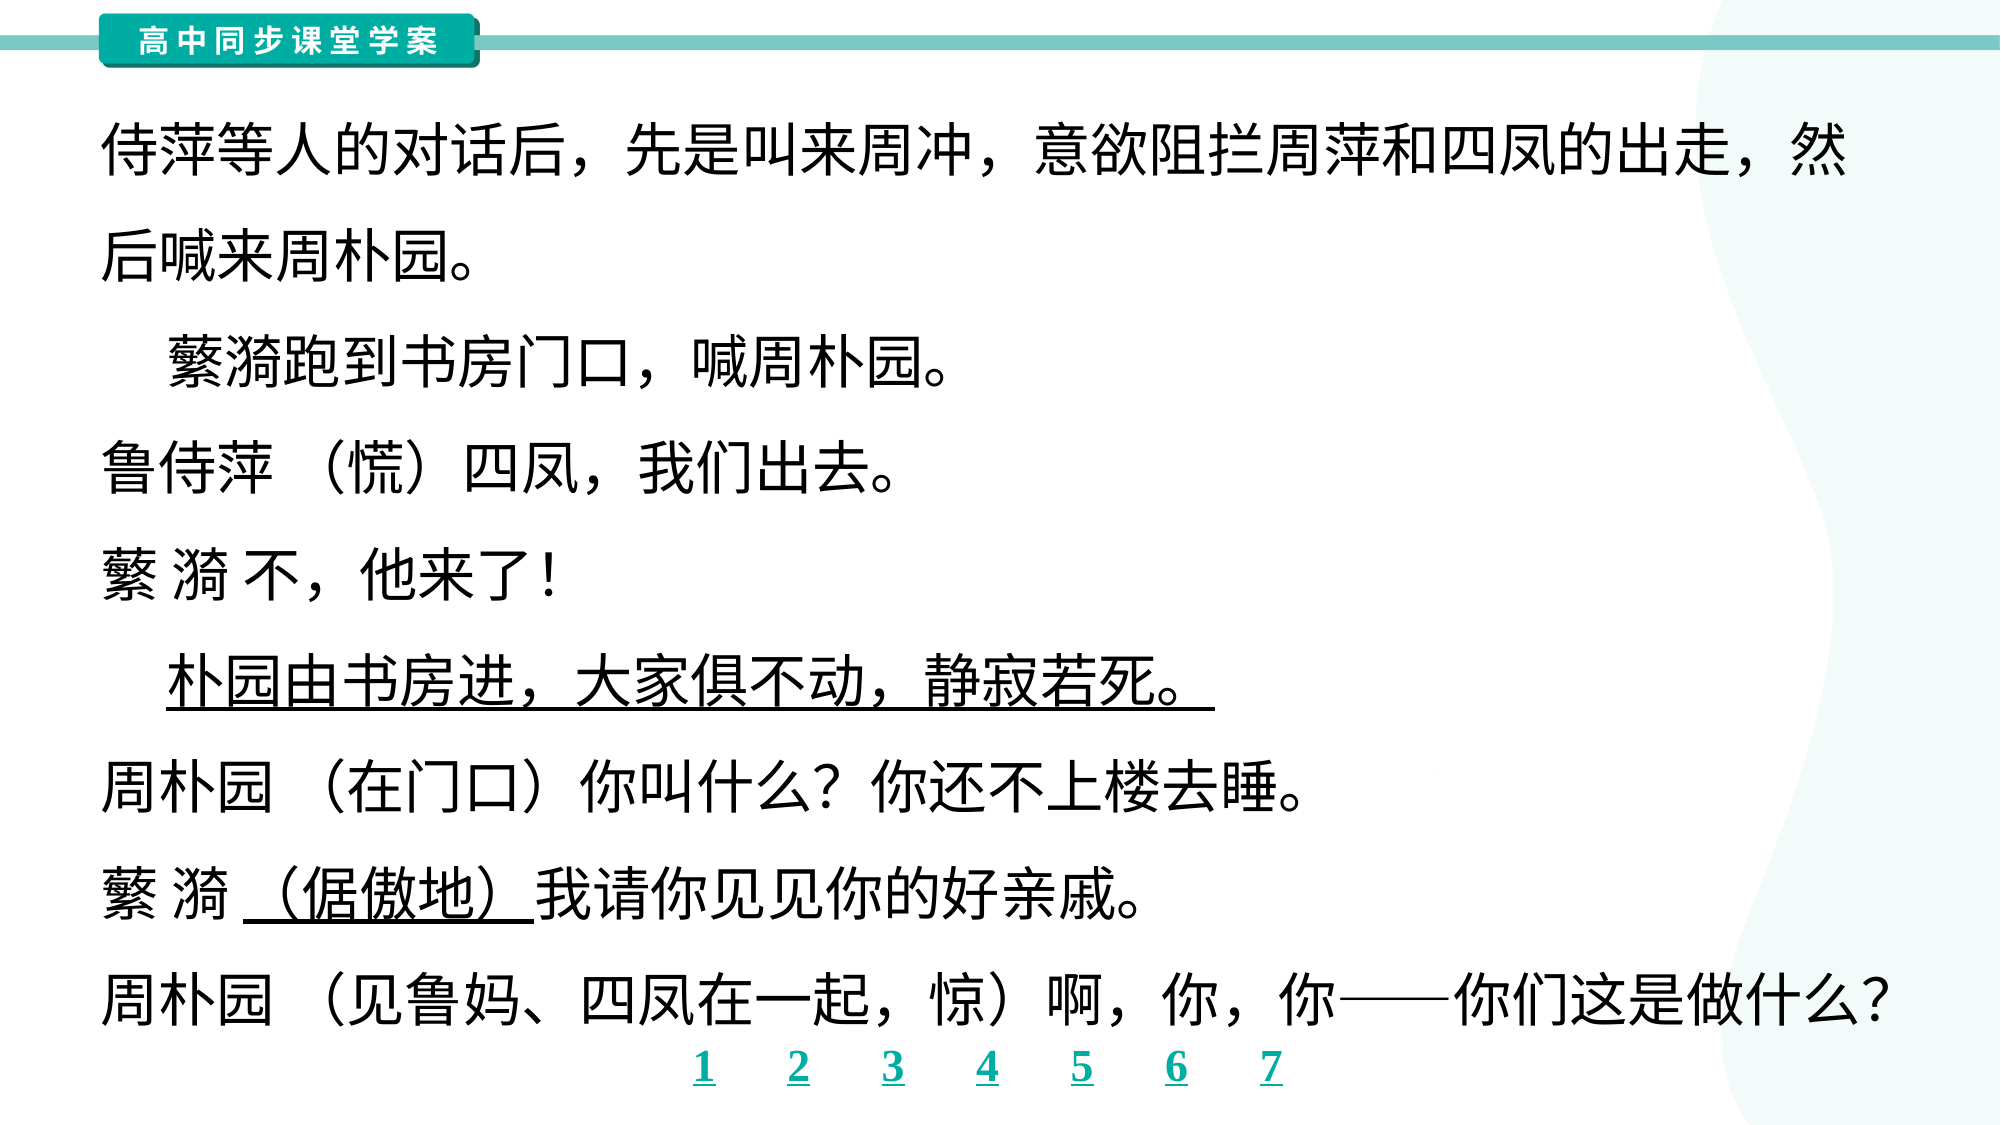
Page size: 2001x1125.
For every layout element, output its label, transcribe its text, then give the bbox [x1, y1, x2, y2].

text_box 侍萍等人的对话后，先是叫来周冲，意欲阻拦周萍和四凤的出走，然 后喊来周朴园。 蘩漪跑到书房门口，喊周朴园。 鲁侍萍 （慌）四凤，我们出去。 蘩 漪 不，他来了！ 朴园由书房进，大家俱不动，静寂若死。 周朴园 （在门口）你叫什么？你还不上楼去睡。 蘩 漪 （倨傲地）我请你见见你的好亲戚。 [100, 76, 1899, 927]
picture [0, 0, 2000, 1125]
text_box 周朴园 （见鲁妈、四凤在一起，惊）啊，你，你——你们这是做什么？ [100, 927, 1899, 1034]
